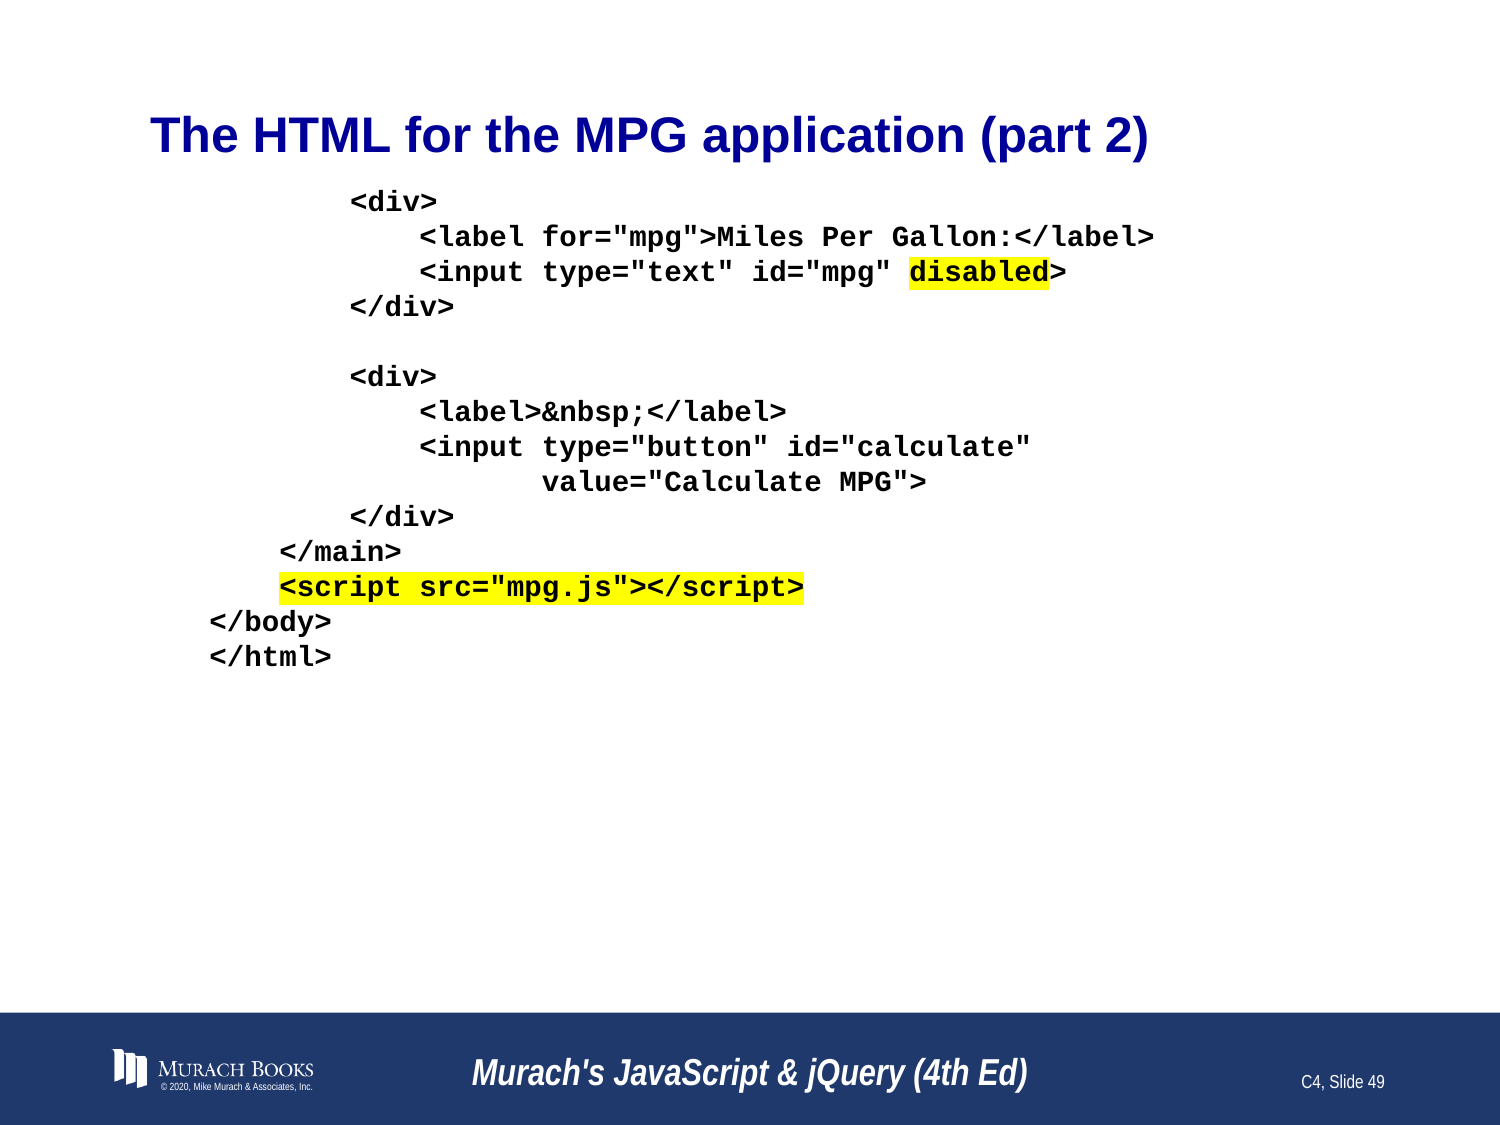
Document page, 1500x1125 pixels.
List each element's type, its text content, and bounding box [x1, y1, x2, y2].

slide_number C4, Slide 49 [1087, 1025, 1400, 1100]
list <div> <label for="mpg">Miles Per Gallon:</label> <input type="text" id="mpg" disabled> </div> <div> <label>&nbsp;</label> <input type="button" id="calculate" value="Calculate MPG"> </div> </main> <script src="mpg.js"></script> </body> </html> [137, 174, 1350, 975]
title The HTML for the MPG application (part 2) [150, 102, 1350, 164]
footer © 2020, Mike Murach & Associates, Inc. [12, 1025, 463, 1100]
slide_number Murach's JavaScript & jQuery (4th Ed) [463, 1025, 1050, 1100]
